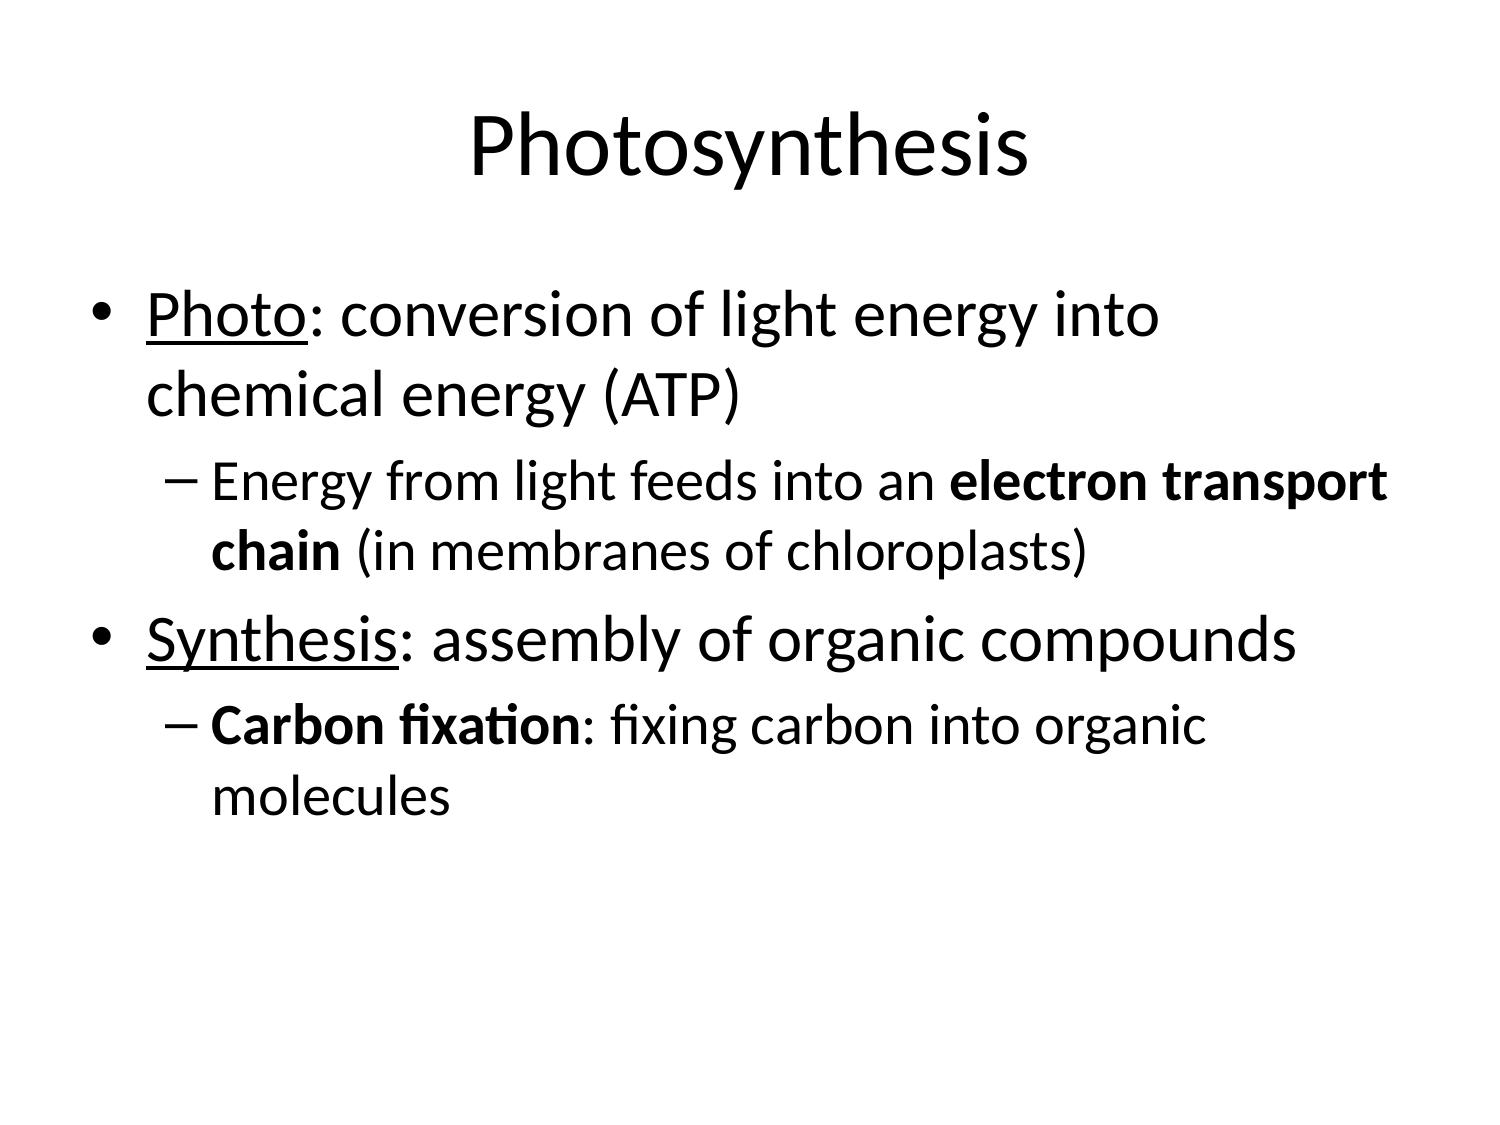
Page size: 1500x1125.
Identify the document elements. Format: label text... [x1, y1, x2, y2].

title Photosynthesis [75, 45, 1425, 233]
list Photo: conversion of light energy into chemical energy (ATP) Energy from light feeds into an electron transport chain (in membranes of chloroplasts) Synthesis: assembly of organic compounds Carbon fixation: fixing carbon into organic molecules [75, 262, 1425, 1005]
